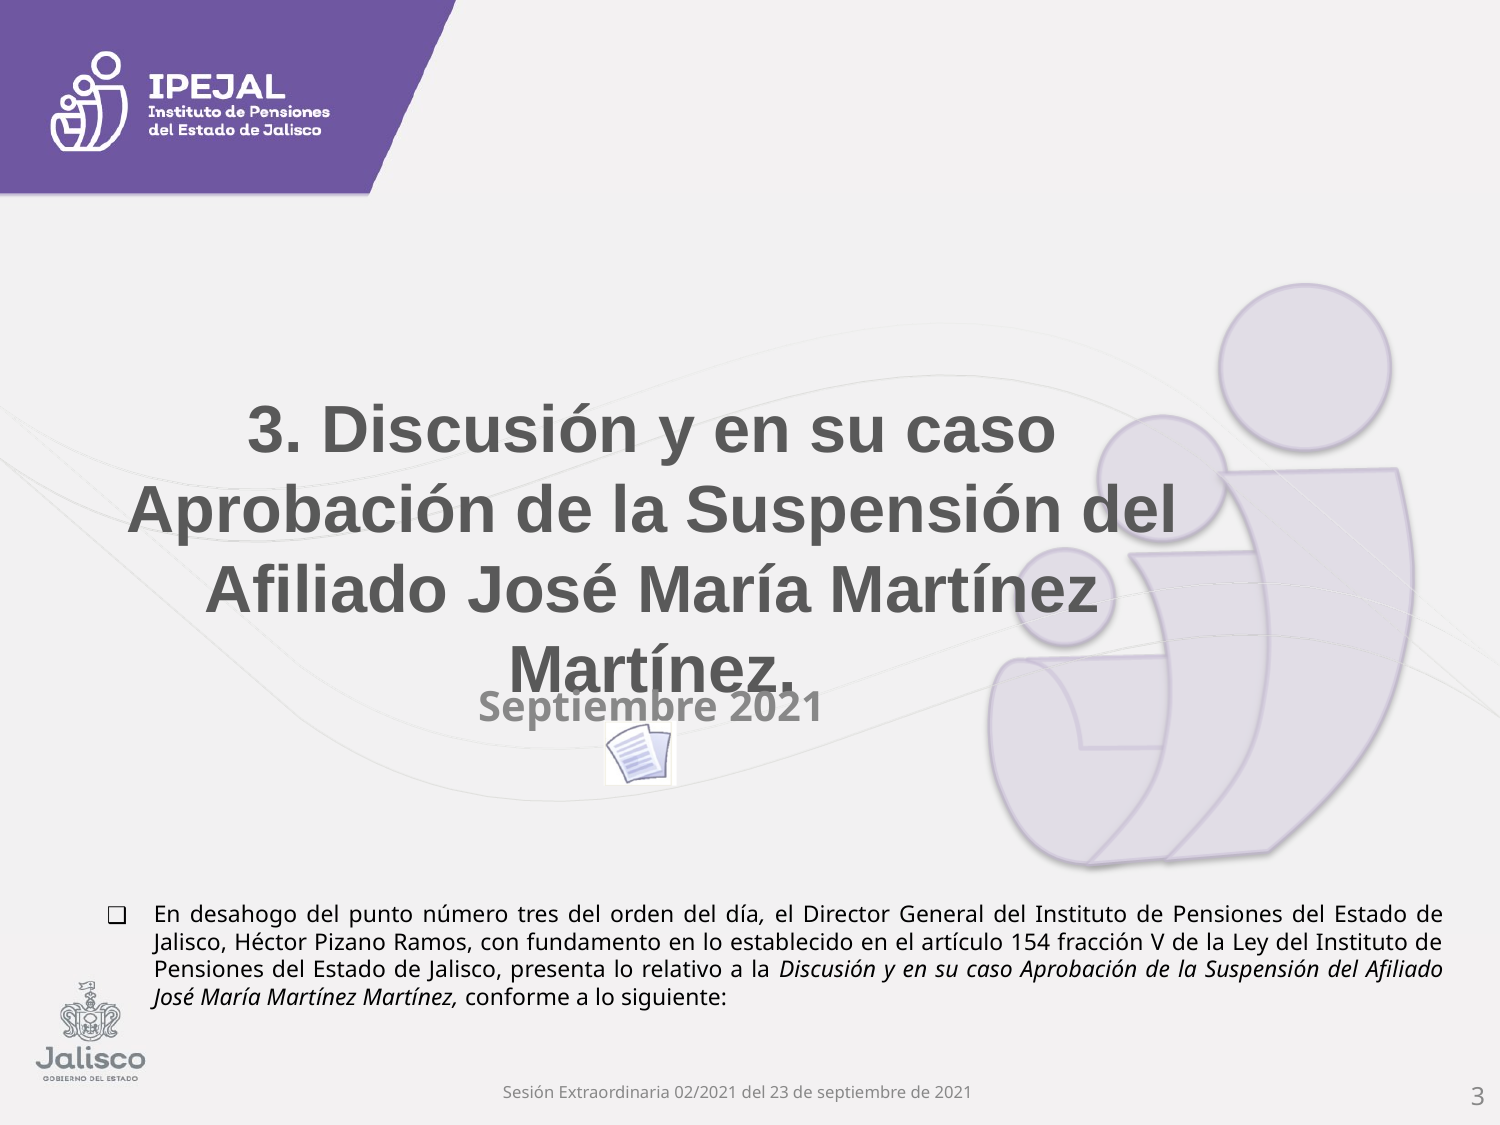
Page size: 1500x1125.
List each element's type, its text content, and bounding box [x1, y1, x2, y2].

slide_number ‹#› [1149, 1067, 1500, 1125]
footer Sesión Extraordinaria 02/2021 del 23 de septiembre de 2021 [427, 1061, 1049, 1122]
picture [0, 0, 1500, 193]
title 3. Discusión y en su caso Aprobación de la Suspensión del Afiliado José María Martínez Martínez. [91, 424, 1214, 666]
picture [603, 720, 677, 786]
subtitle Septiembre 2021 [181, 672, 1124, 892]
text_box En desahogo del punto número tres del orden del día, el Director General del Instituto de Pensiones del Estado de Jalisco, Héctor Pizano Ramos, con fundamento en lo establecido en el artículo 154 fracción V de la Ley del Instituto de Pensiones del Estado de Jalisco, presenta lo relativo a la Discusión y en su caso Aprobación de la Suspensión del Afiliado José María Martínez Martínez, conforme a lo siguiente: [91, 892, 1460, 1018]
picture [0, 934, 1500, 1125]
